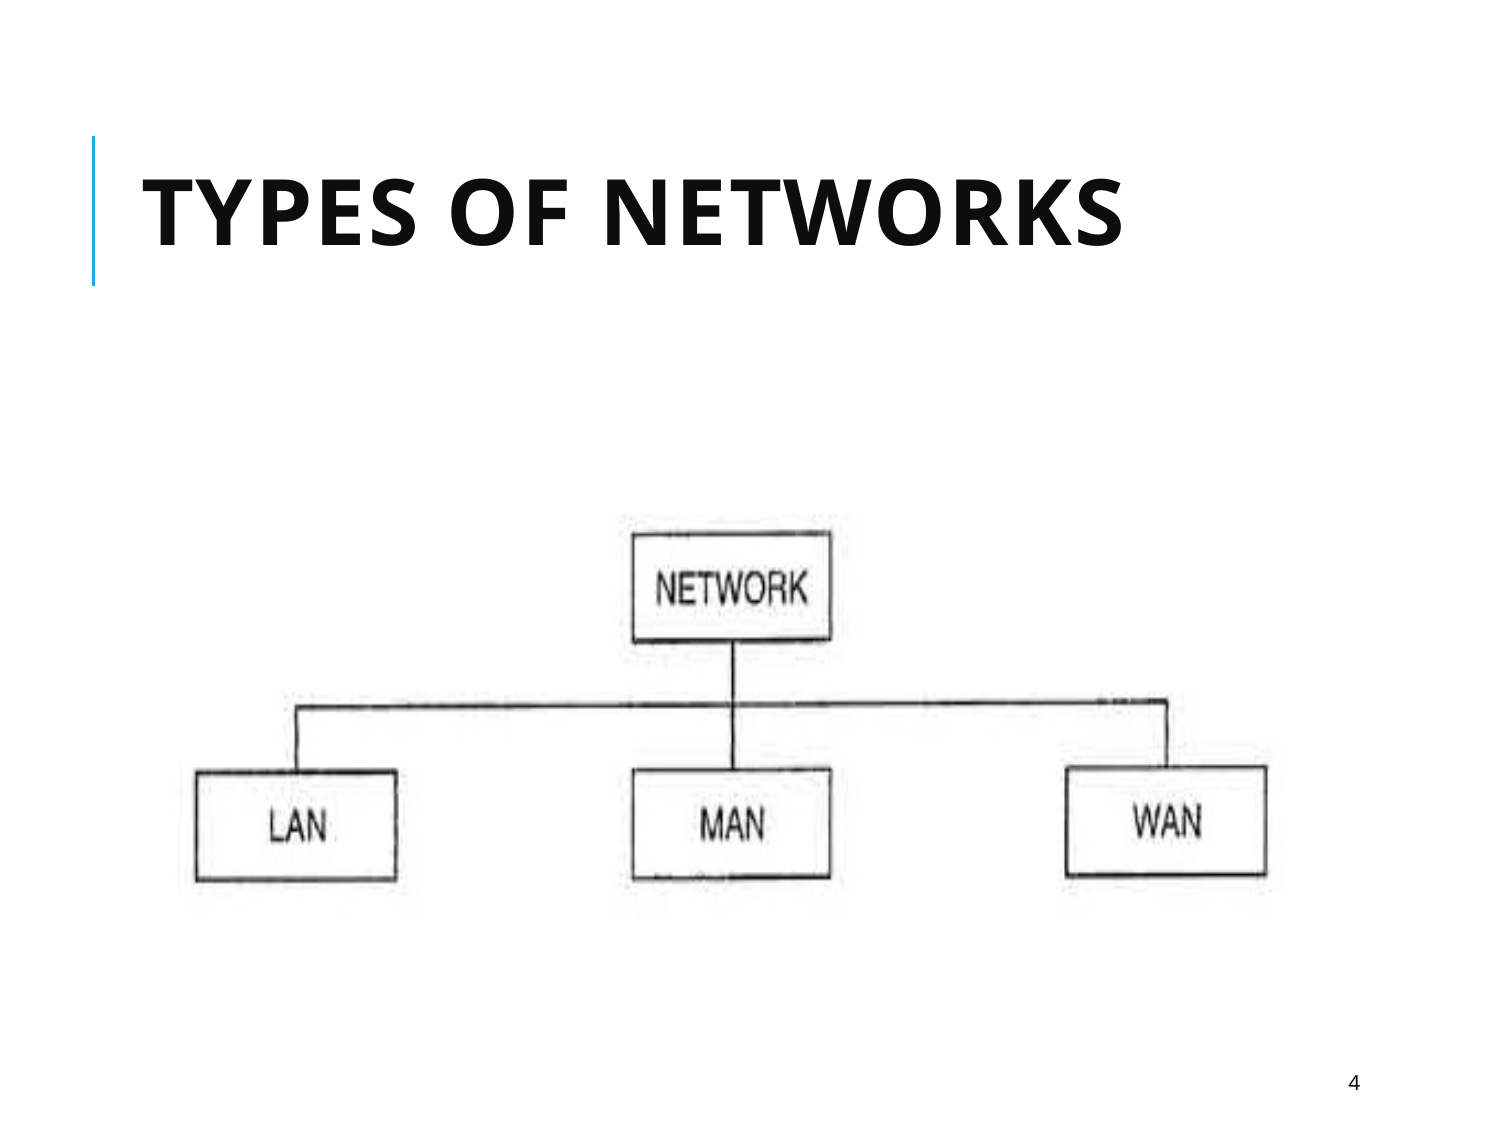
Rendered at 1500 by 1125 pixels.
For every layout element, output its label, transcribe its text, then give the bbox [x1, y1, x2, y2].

slide_number 4 [1333, 1061, 1454, 1107]
title Types of Networks [126, 96, 1322, 342]
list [174, 512, 1288, 926]
